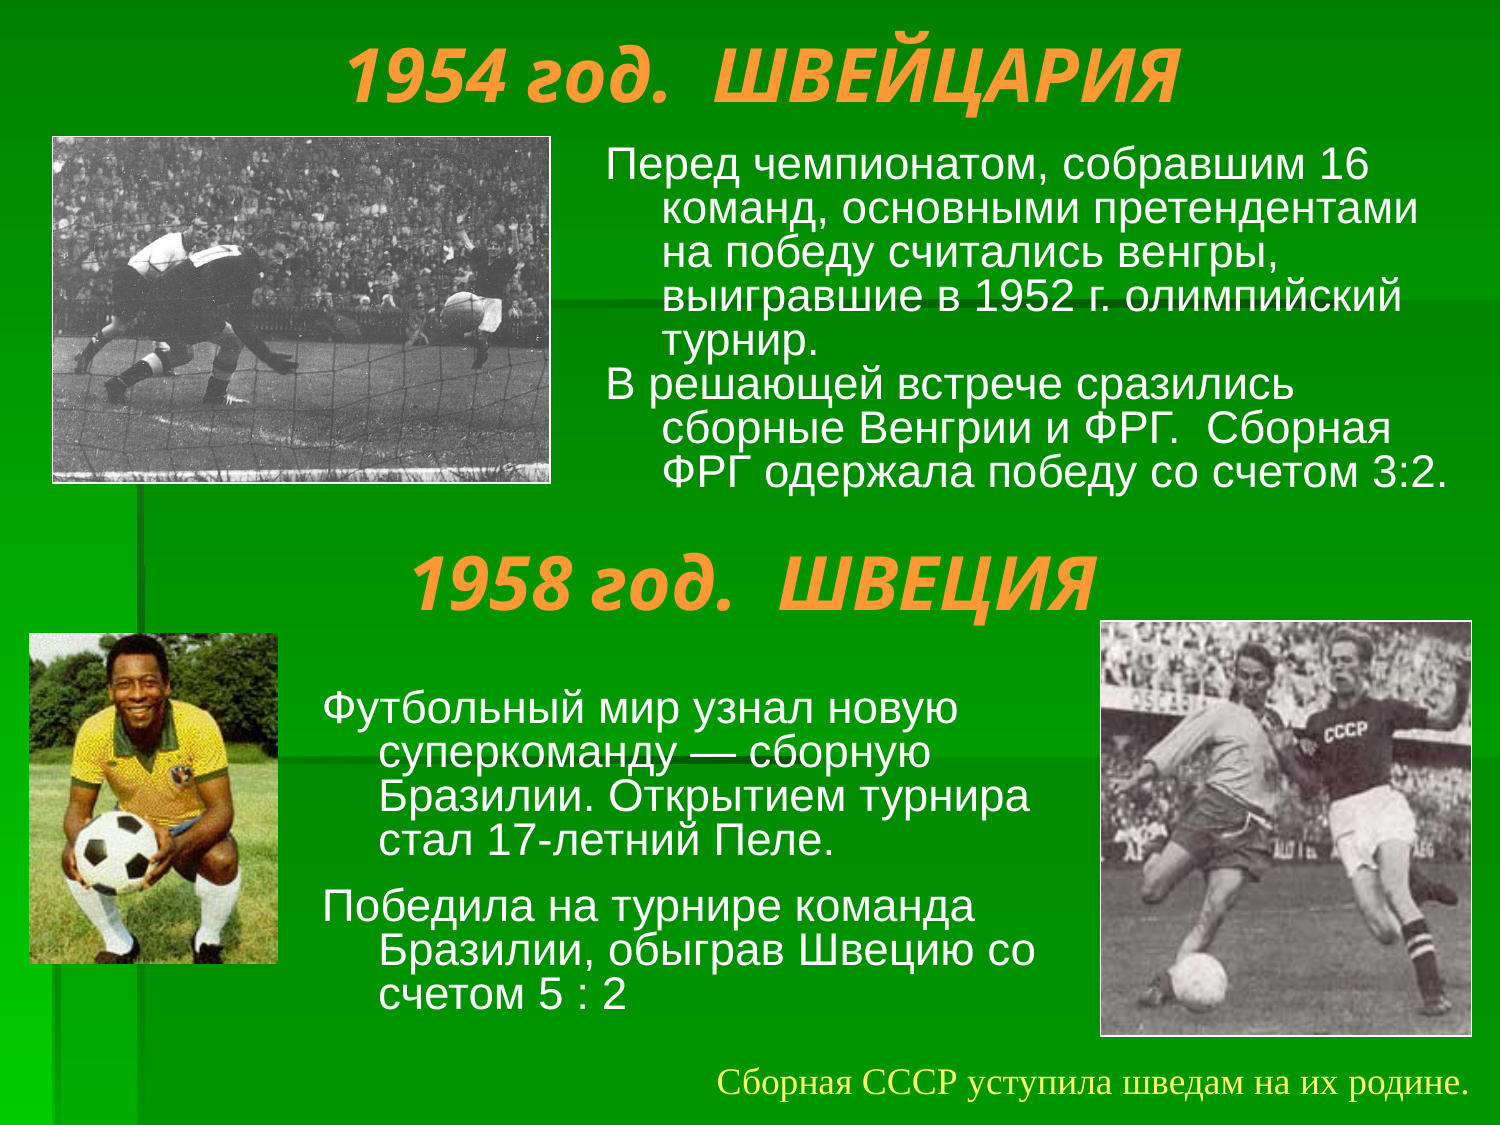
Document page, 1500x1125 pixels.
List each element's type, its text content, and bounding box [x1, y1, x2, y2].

picture [1101, 621, 1471, 1036]
text_box 1958 год. ШВЕЦИЯ [64, 527, 1441, 634]
text_box Перед чемпионатом, собравшим 16 команд, основными претендентами на победу считались венгры, выигравшие в 1952 г. олимпийский турнир. В решающей встрече сразились сборные Венгрии и ФРГ. Сборная ФРГ одержала победу со счетом 3:2. [596, 137, 1471, 504]
title 1954 год. ШВЕЙЦАРИЯ [74, 18, 1451, 126]
text_box Футбольный мир узнал новую суперкоманду — сборную Бразилии. Открытием турнира стал 17-летний Пеле. Победила на турнире команда Бразилии, обыграв Швецию со счетом 5 : 2 [312, 680, 1057, 1026]
picture [52, 136, 550, 483]
picture [29, 632, 278, 965]
text_box Сборная СССР уступила шведам на их родине. [702, 1058, 1500, 1110]
